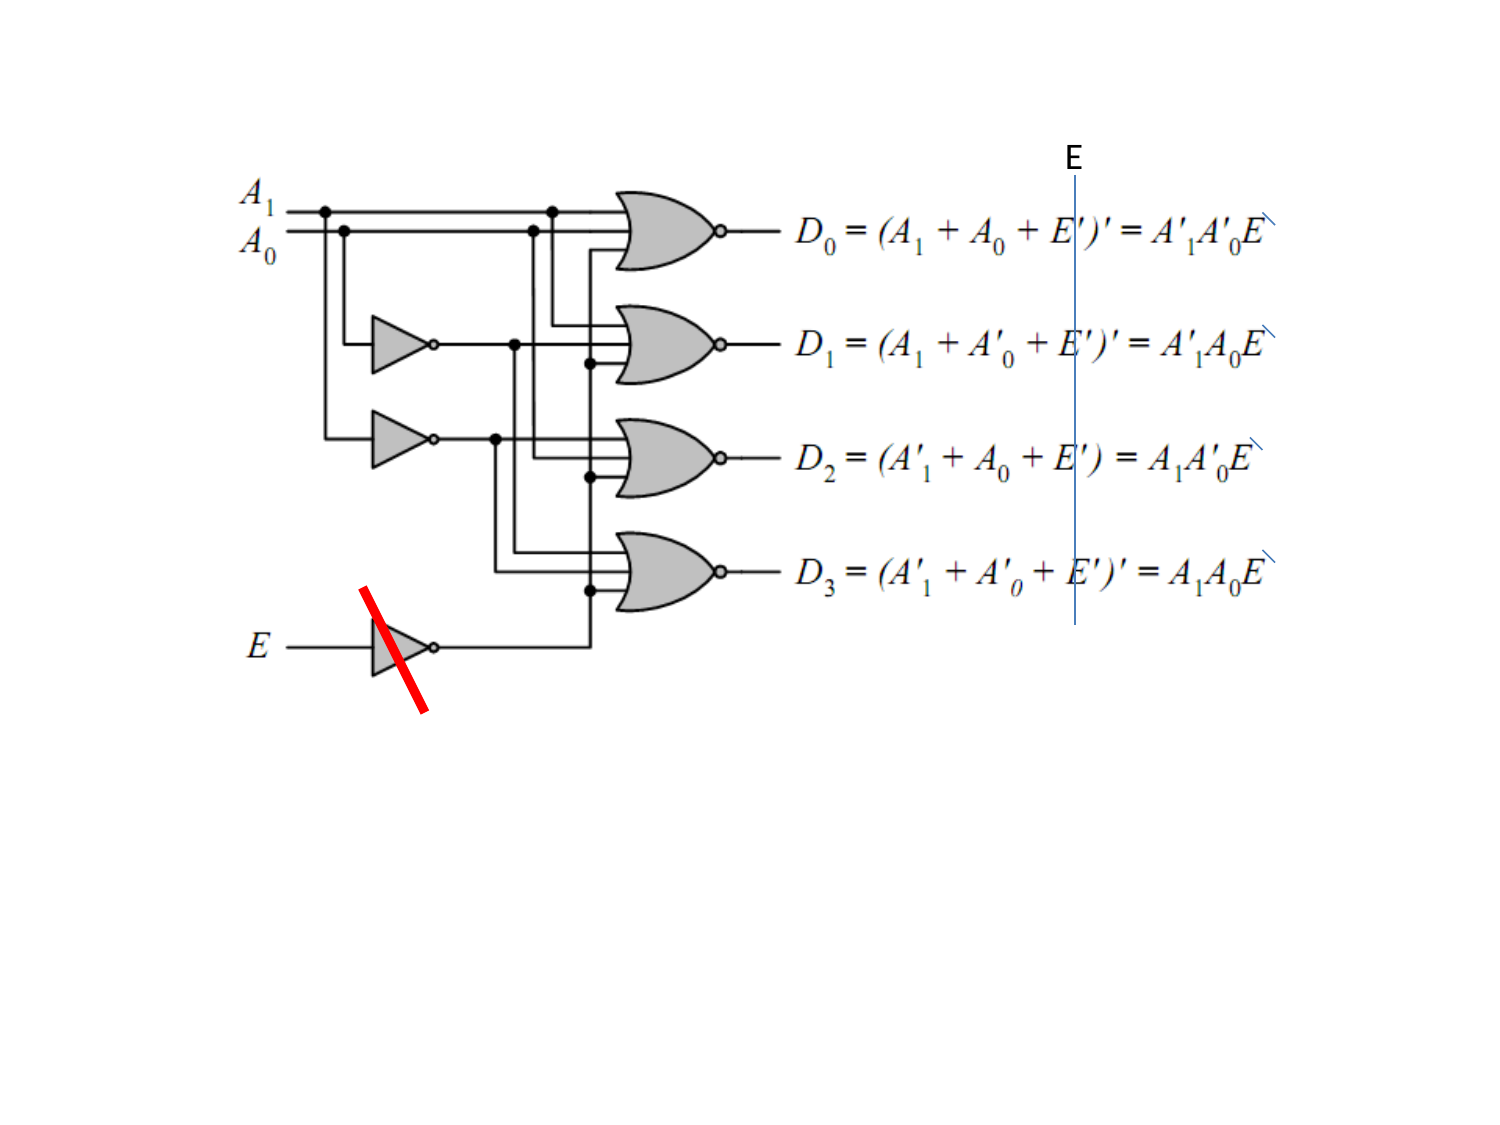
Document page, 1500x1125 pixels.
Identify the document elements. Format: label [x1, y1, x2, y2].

text_box [1262, 549, 1276, 563]
text_box [1262, 212, 1276, 226]
text_box [1262, 324, 1276, 338]
text_box [1249, 437, 1263, 451]
text_box [362, 587, 426, 713]
picture [199, 124, 1279, 701]
